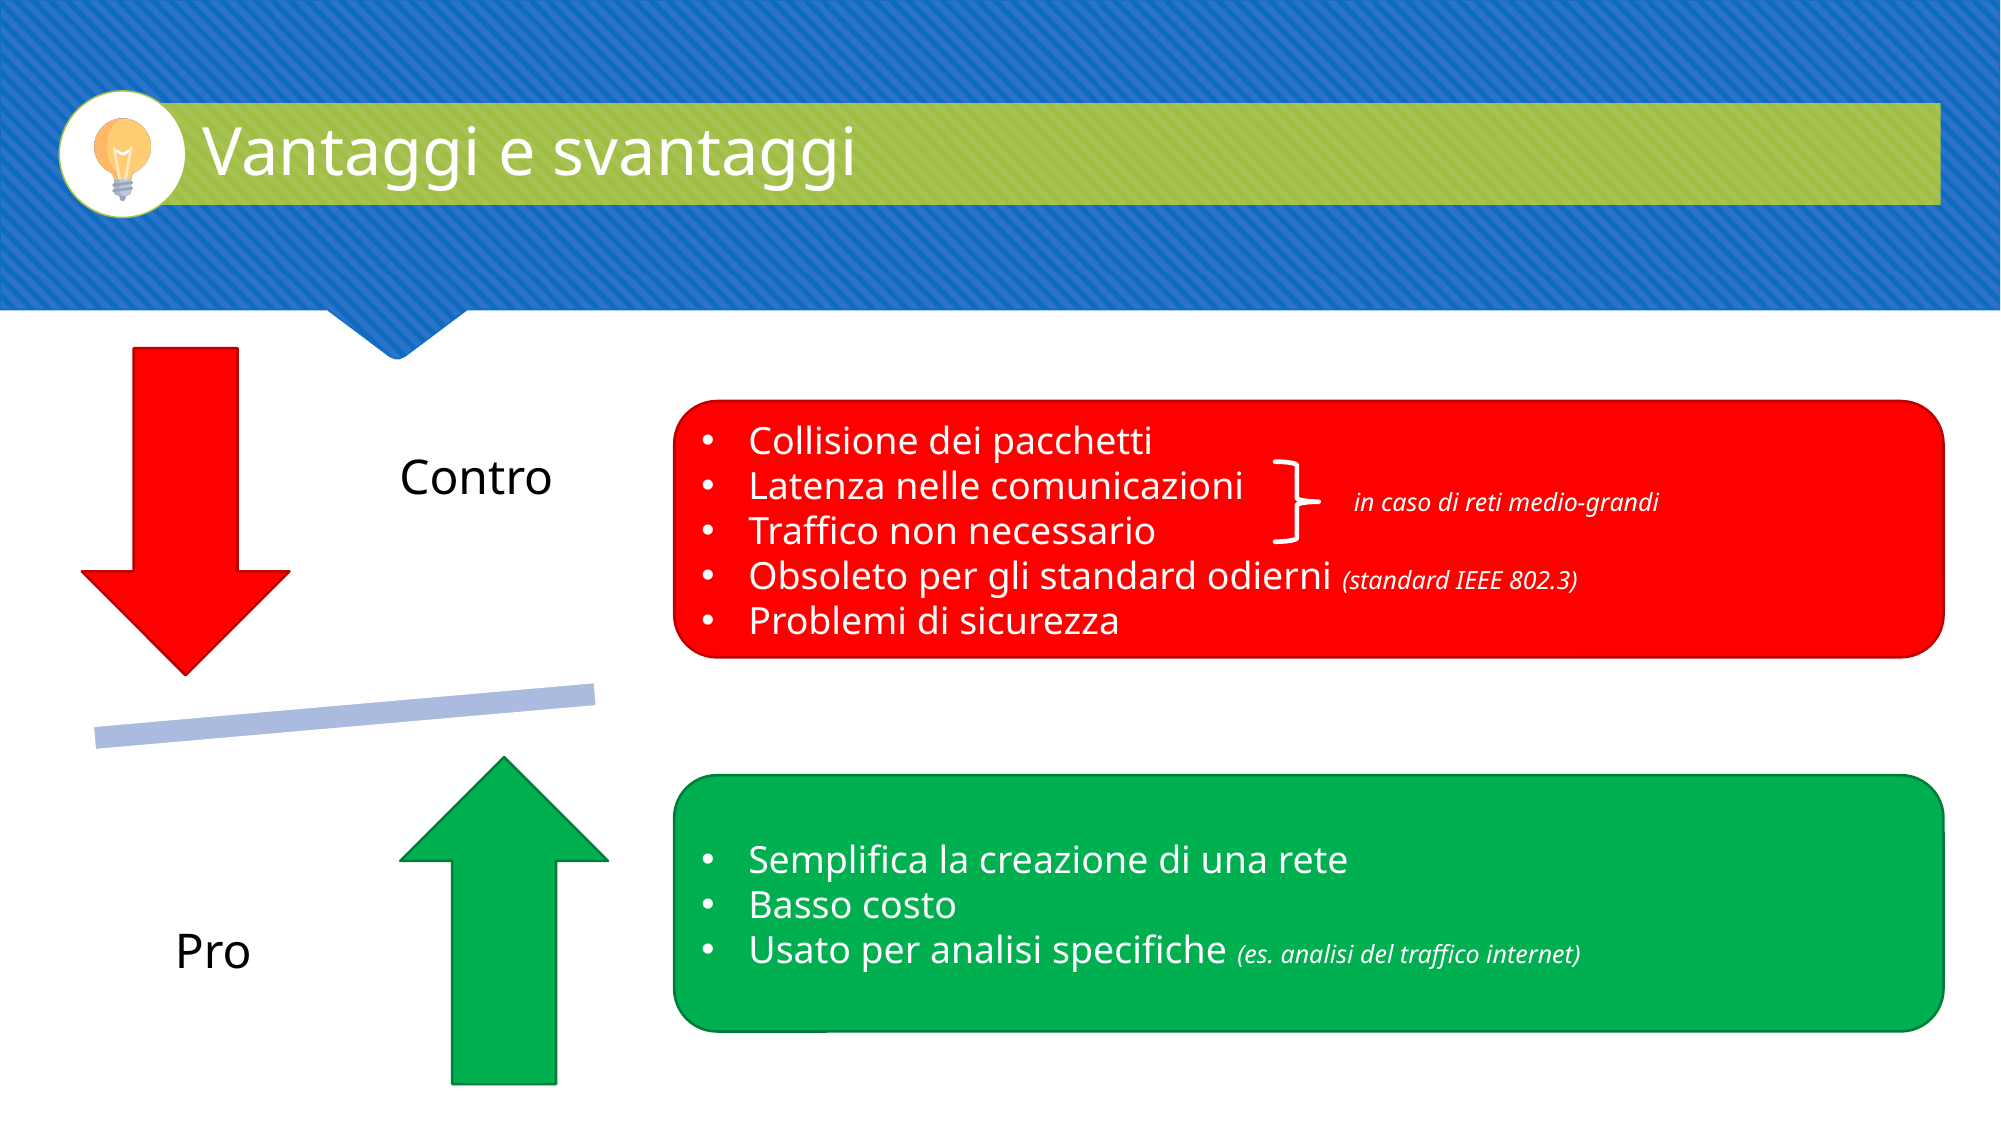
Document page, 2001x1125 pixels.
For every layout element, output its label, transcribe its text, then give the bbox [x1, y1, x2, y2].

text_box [0, 306, 692, 1125]
text_box Collisione dei pacchetti Latenza nelle comunicazioni Traffico non necessario Obsoleto per gli standard odierni (standard IEEE 802.3) Problemi di sicurezza [692, 401, 1944, 658]
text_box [58, 90, 1941, 218]
text_box Semplifica la creazione di una rete Basso costo Usato per analisi specifiche (es. analisi del traffico internet) [692, 775, 1944, 1032]
text_box [1274, 460, 1320, 543]
text_box in caso di reti medio-grandi [1339, 479, 1675, 524]
